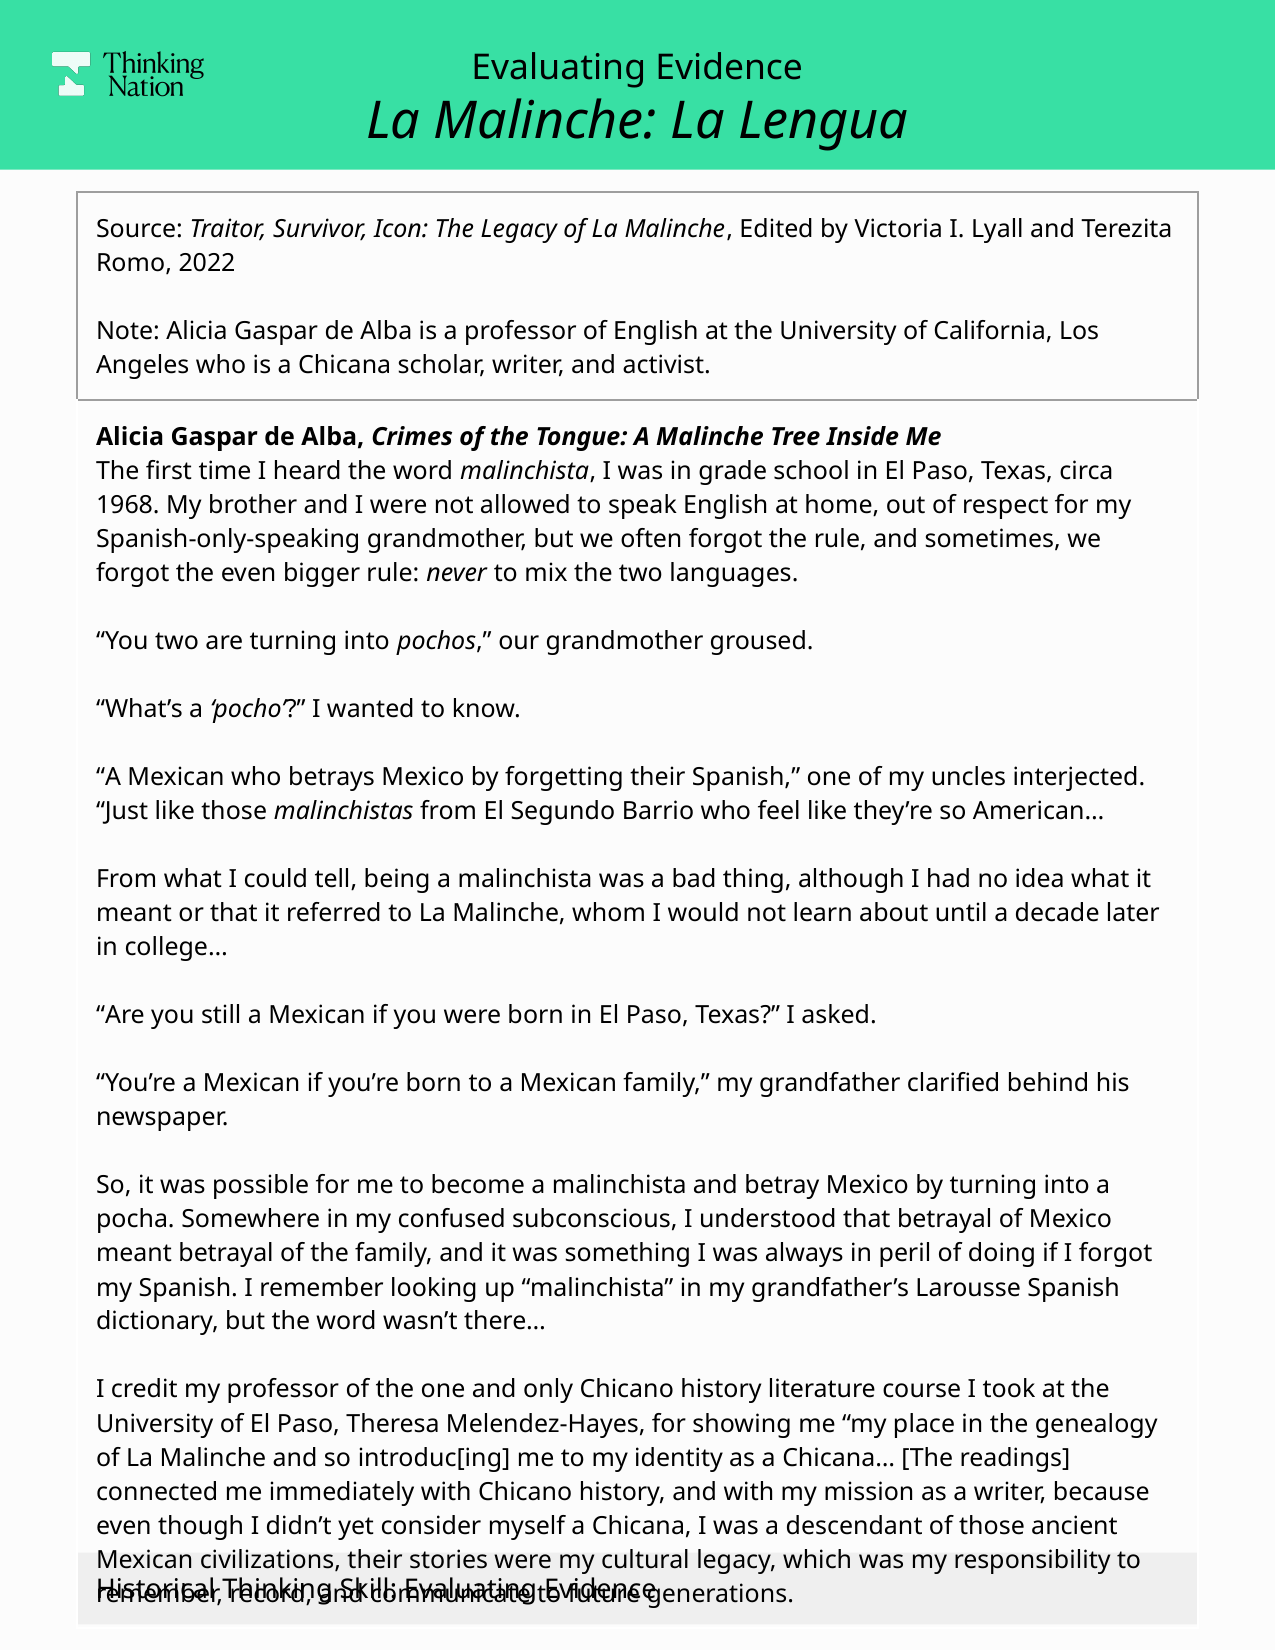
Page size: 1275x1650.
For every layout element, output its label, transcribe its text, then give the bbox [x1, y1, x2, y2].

table_cell Alicia Gaspar de Alba, Crimes of the Tongue: A Malinche Tree Inside Me The first time I heard the word malinchista, I was in grade school in El Paso, Texas, circa 1968. My brother and I were not allowed to speak English at home, out of respect for my Spanish-only-speaking grandmother, but we often forgot the rule, and sometimes, we forgot the even bigger rule: never to mix the two languages. “You two are turning into pochos,” our grandmother groused. “What’s a ‘pocho’?” I wanted to know. “A Mexican who betrays Mexico by forgetting their Spanish,” one of my uncles interjected. “Just like those malinchistas from El Segundo Barrio who feel like they’re so American… From what I could tell, being a malinchista was a bad thing, although I had no idea what it meant or that it referred to La Malinche, whom I would not learn about until a decade later in college… “Are you still a Mexican if you were born in El Paso, Texas?” I asked. “You’re a Mexican if you’re born to a Mexican family,” my grandfather clarified behind his newspaper. So, it was possible for me to become a malinchista and betray Mexico by turning into a pocha. Somewhere in my confused subconscious, I understood that betrayal of Mexico meant betrayal of the family, and it was something I was always in peril of doing if I forgot my Spanish. I remember looking up “malinchista” in my grandfather’s Larousse Spanish dictionary, but the word wasn’t there… I credit my professor of the one and only Chicano history literature course I took at the University of El Paso, Theresa Melendez-Hayes, for showing me “my place in the genealogy of La Malinche and so introduc[ing] me to my identity as a Chicana… [The readings] connected me immediately with Chicano history, and with my mission as a writer, because even though I didn’t yet consider myself a Chicana, I was a descendant of those ancient Mexican civilizations, their stories were my cultural legacy, which was my responsibility to remember, record, and communicate to future generations. [78, 401, 1197, 1627]
text_box Evaluating Evidence La Malinche: La Lengua [0, 0, 1275, 170]
picture [35, 37, 210, 110]
table_header Source: Traitor, Survivor, Icon: The Legacy of La Malinche, Edited by Victoria I. Lyall and Terezita Romo, 2022 Note: Alicia Gaspar de Alba is a professor of English at the University of California, Los Angeles who is a Chicana scholar, writer, and activist. [78, 193, 1197, 399]
